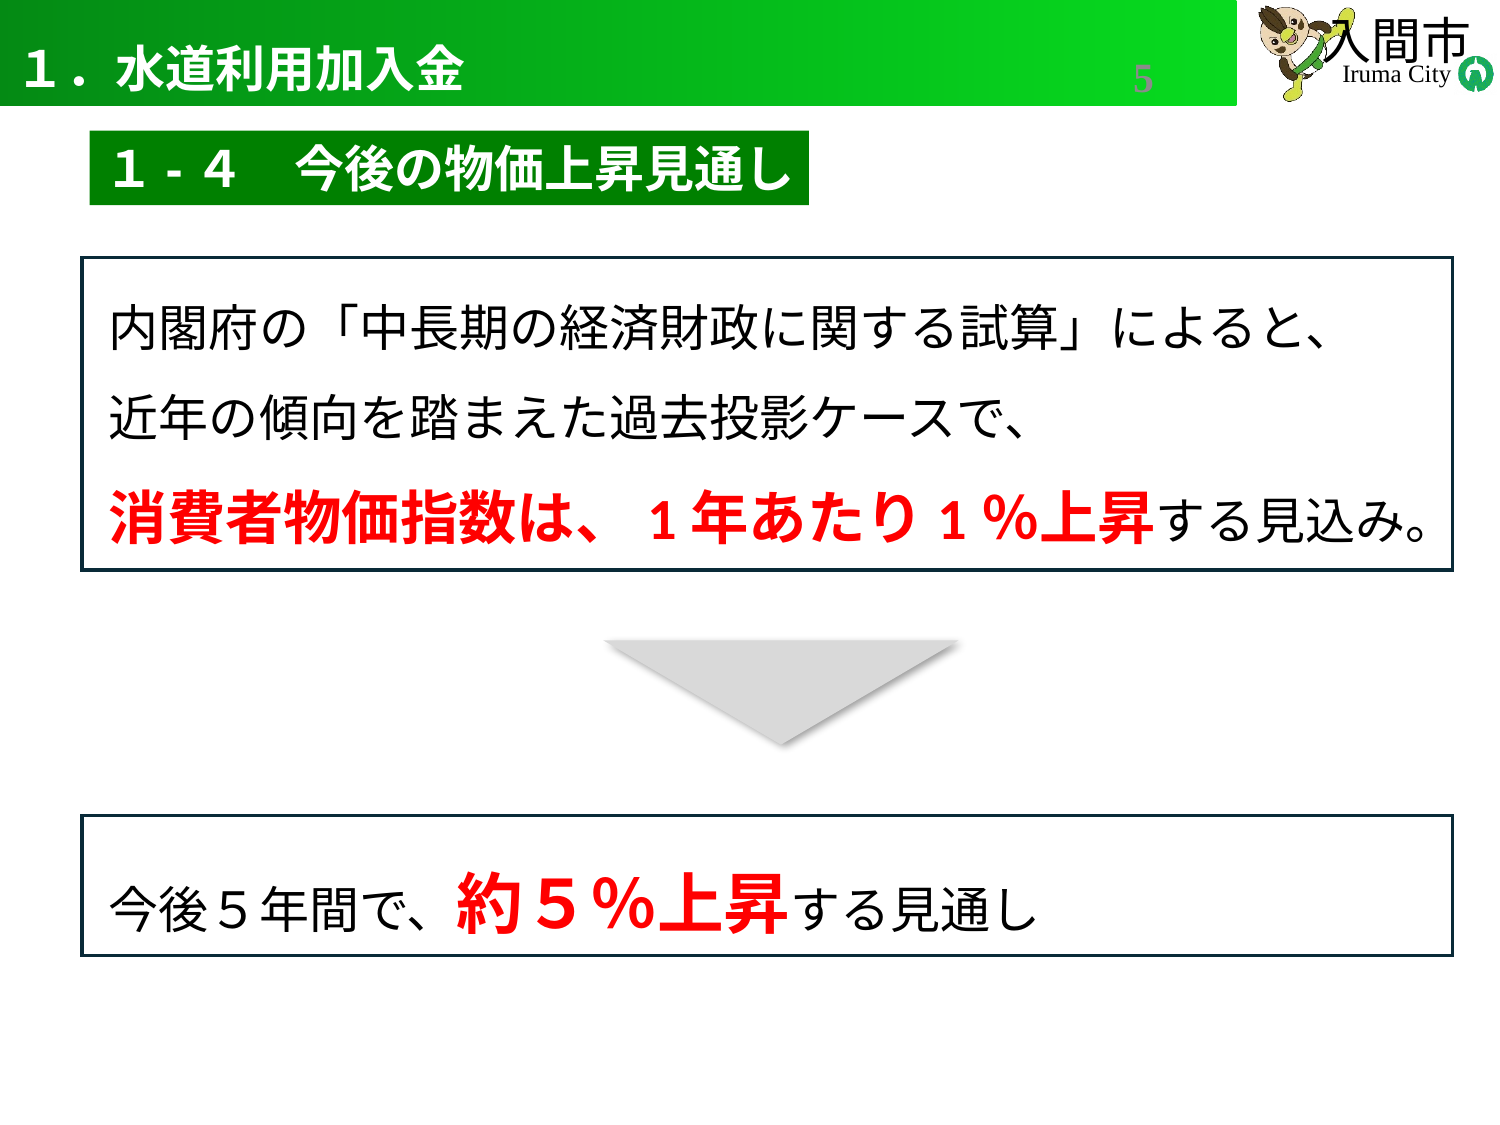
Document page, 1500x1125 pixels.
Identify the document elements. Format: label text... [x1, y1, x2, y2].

text_box 内閣府の「中長期の経済財政に関する試算」によると、 近年の傾向を踏まえた過去投影ケースで、 消費者物価指数は、1年あたり1％上昇する見込み。 今後５年間で、約５％上昇する見通し [94, 259, 1465, 949]
text_box [80, 814, 1454, 957]
slide_number 5 [1062, 41, 1170, 108]
picture [1454, 53, 1497, 95]
title １．水道利用加入金 [0, 0, 1237, 106]
text_box １-４ 今後の物価上昇見通し [89, 130, 809, 206]
text_box [80, 256, 1454, 572]
text_box [597, 638, 965, 747]
picture [1252, 0, 1358, 106]
